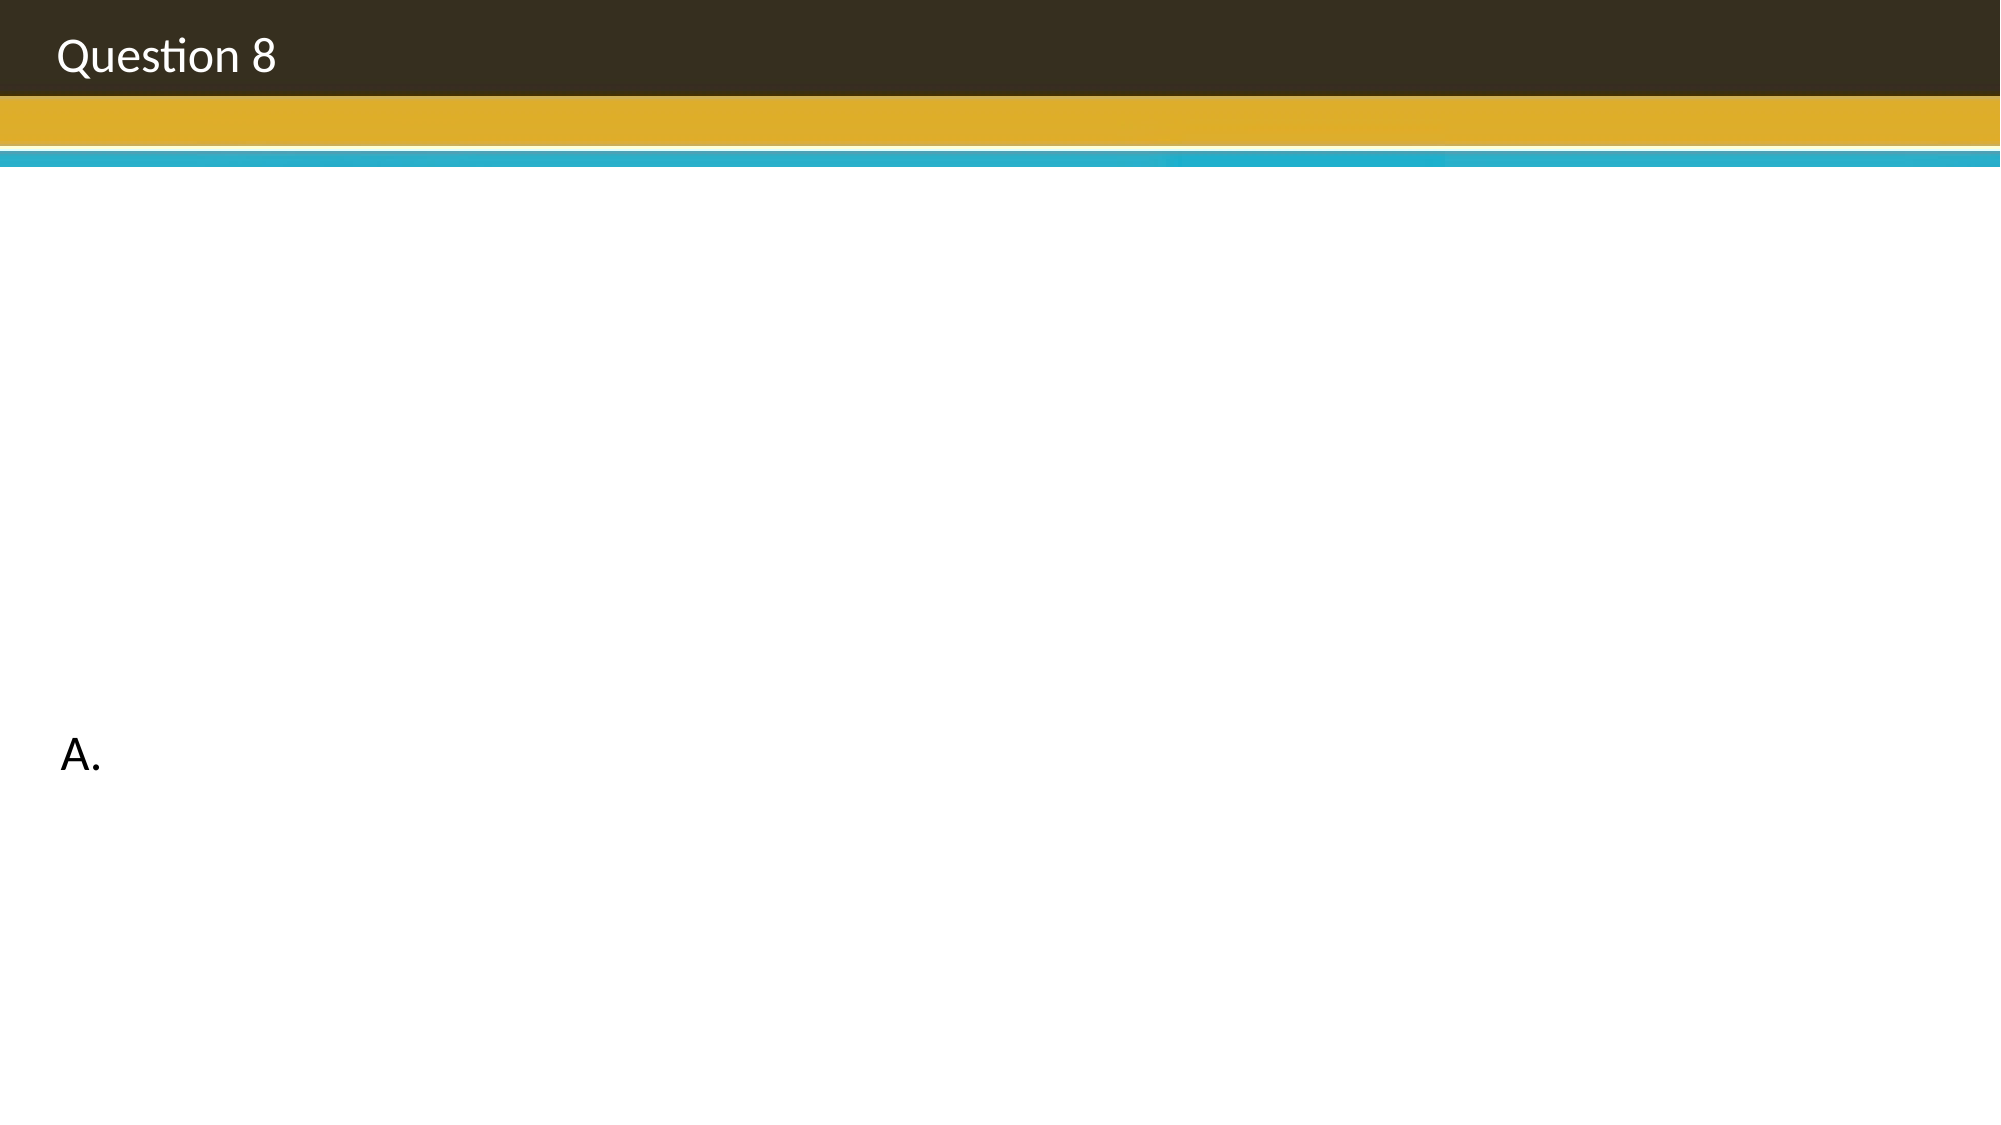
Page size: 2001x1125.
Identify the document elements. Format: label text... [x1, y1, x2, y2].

picture [0, 0, 2000, 167]
text_box Question 8 [41, 14, 293, 90]
